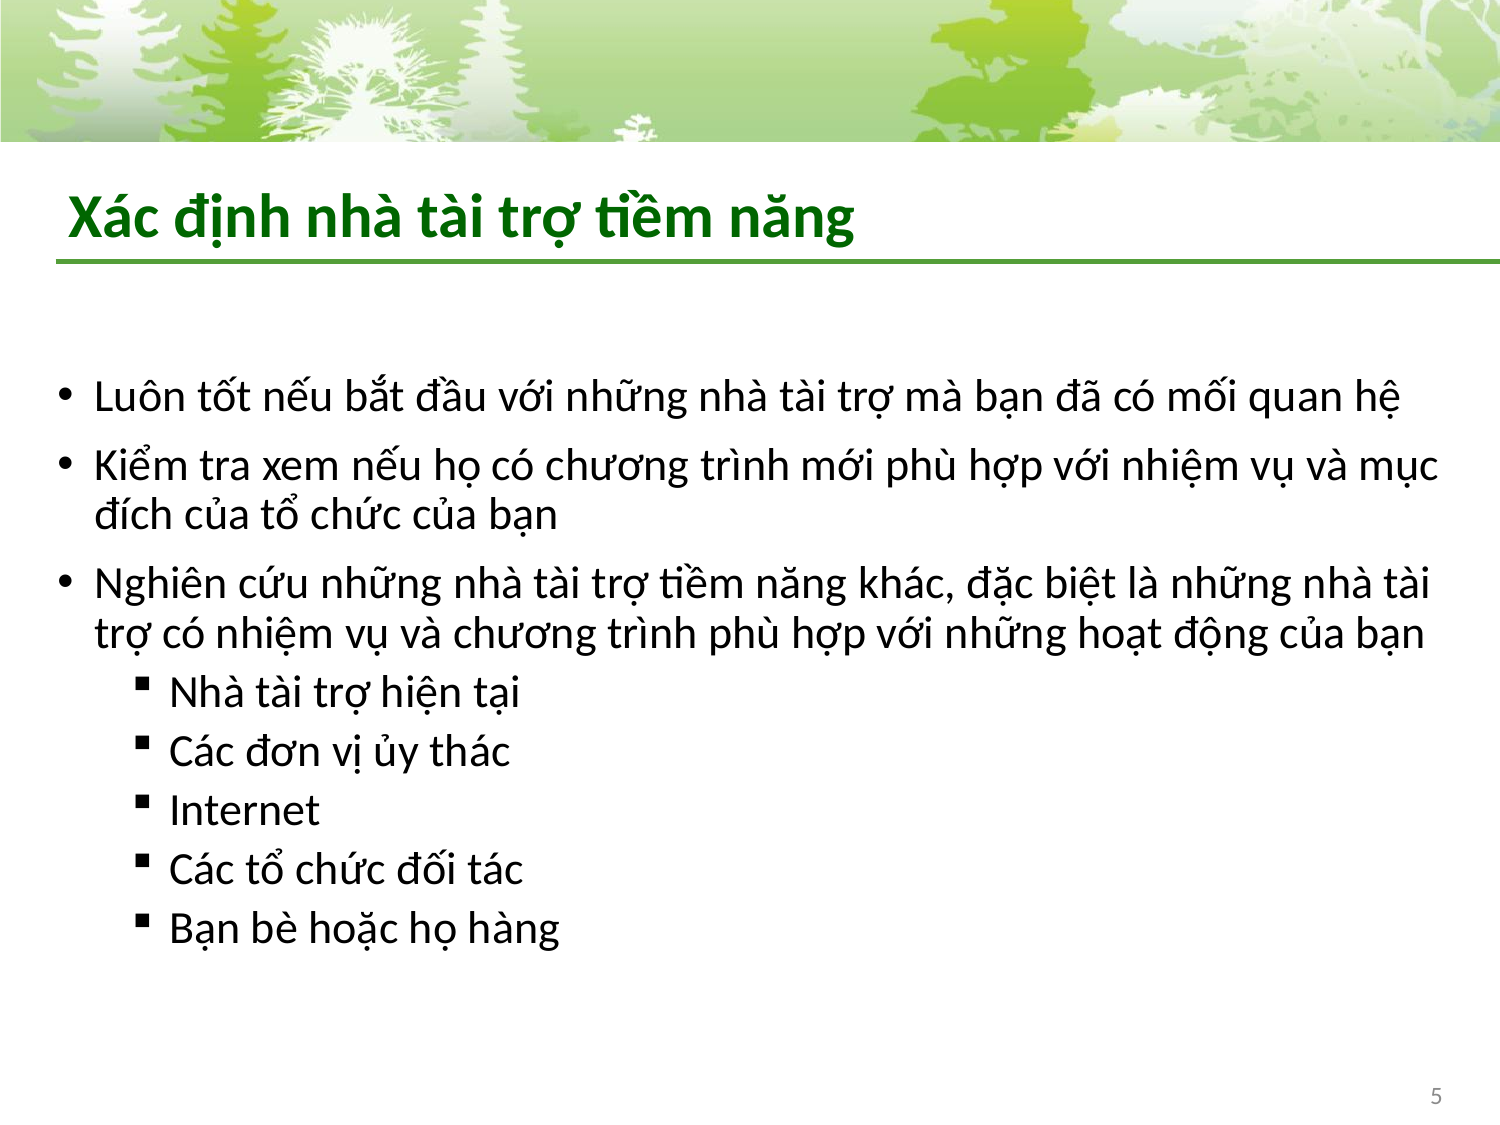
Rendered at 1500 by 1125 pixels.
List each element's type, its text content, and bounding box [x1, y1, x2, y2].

list Luôn tốt nếu bắt đầu với những nhà tài trợ mà bạn đã có mối quan hệ Kiểm tra xem nếu họ có chương trình mới phù hợp với nhiệm vụ và mục đích của tổ chức của bạn Nghiên cứu những nhà tài trợ tiềm năng khác, đặc biệt là những nhà tài trợ có nhiệm vụ và chương trình phù hợp với những hoạt động của bạn Nhà tài trợ hiện tại Các đơn vị ủy thác Internet Các tổ chức đối tác Bạn bè hoặc họ hàng [42, 364, 1458, 970]
title Xác định nhà tài trợ tiềm năng [53, 150, 1457, 284]
slide_number 5 [1120, 1065, 1458, 1125]
picture [0, 0, 1500, 142]
